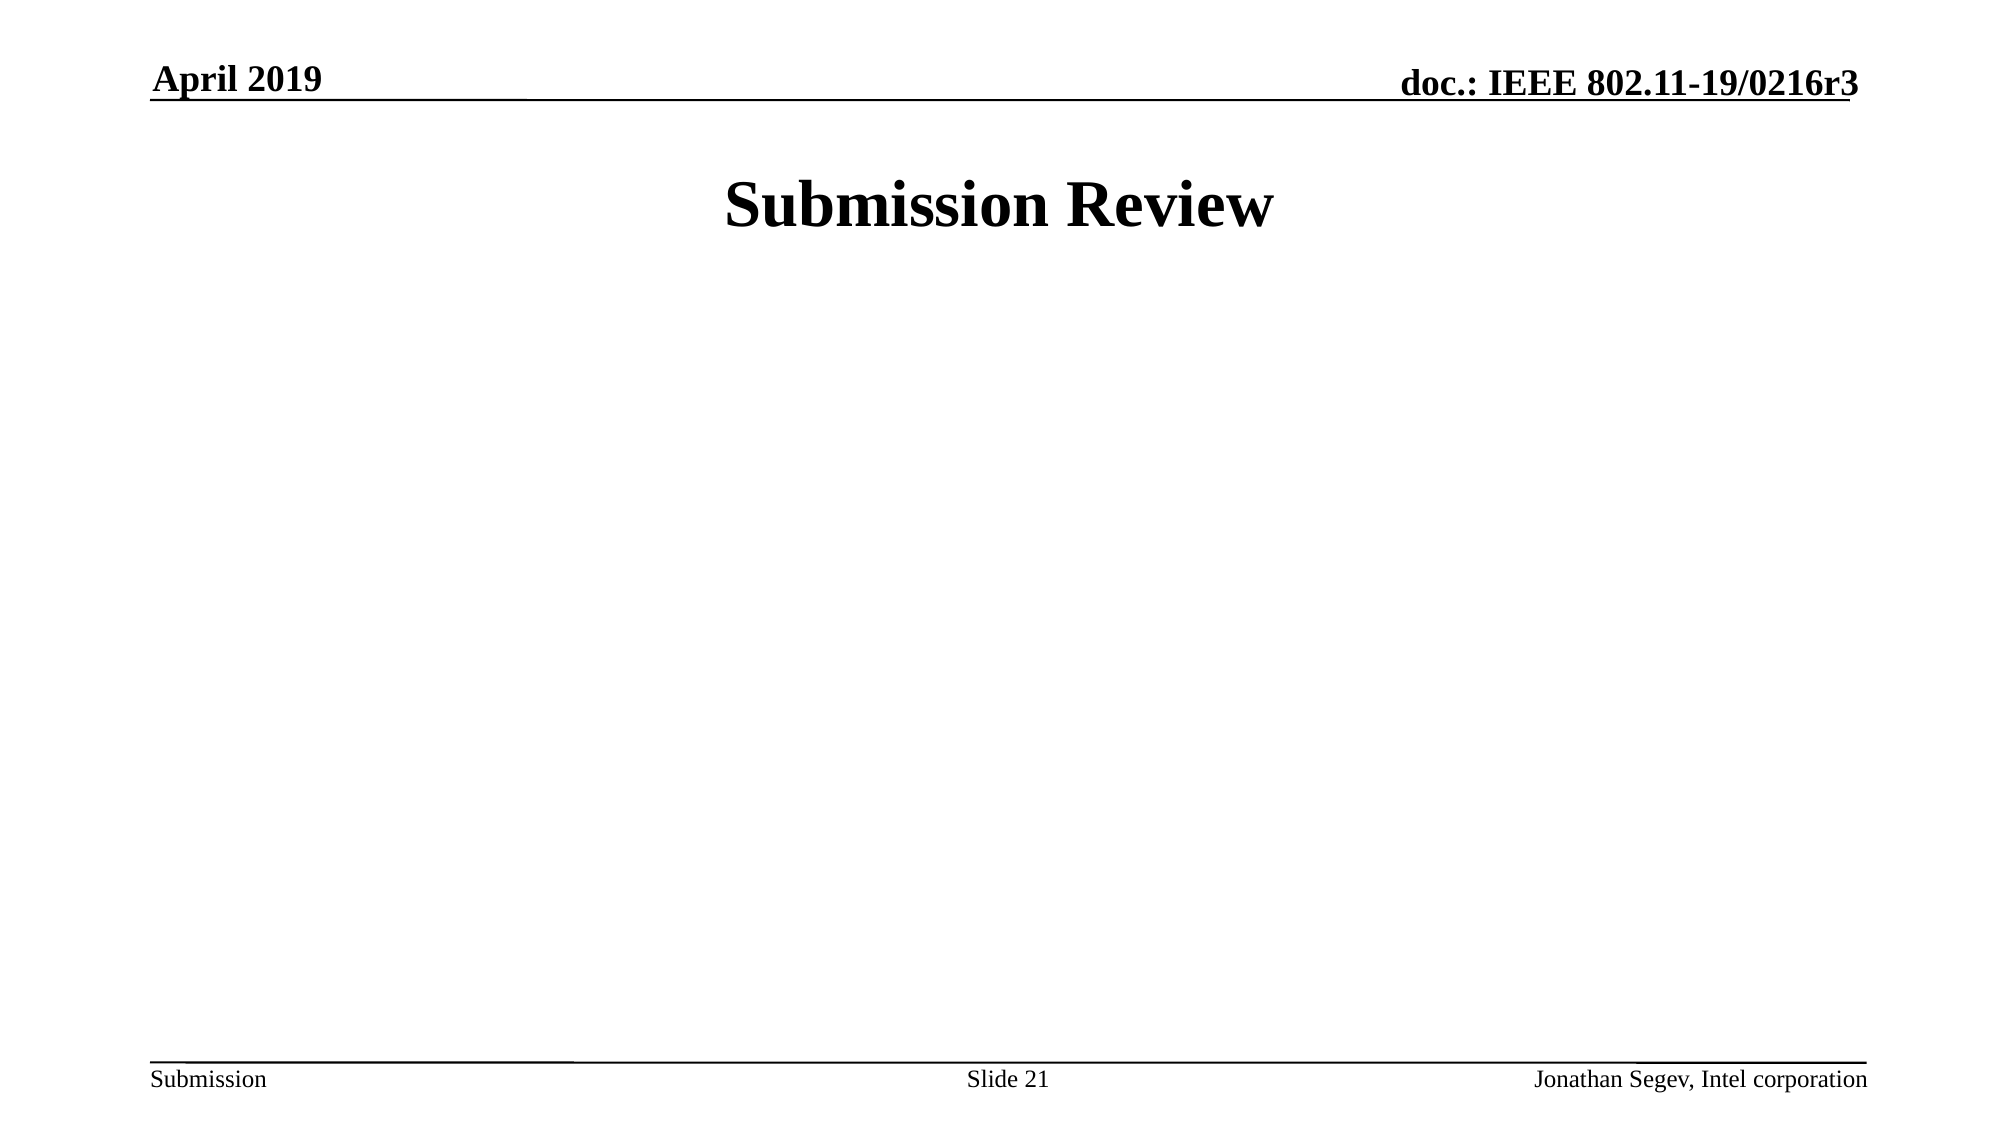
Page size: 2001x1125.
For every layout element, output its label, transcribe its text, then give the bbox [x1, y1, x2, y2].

footer Jonathan Segev, Intel corporation [1171, 1061, 1869, 1093]
title Submission Review [149, 112, 1850, 288]
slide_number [152, 54, 563, 100]
slide_number Slide 21 [950, 1061, 1067, 1123]
